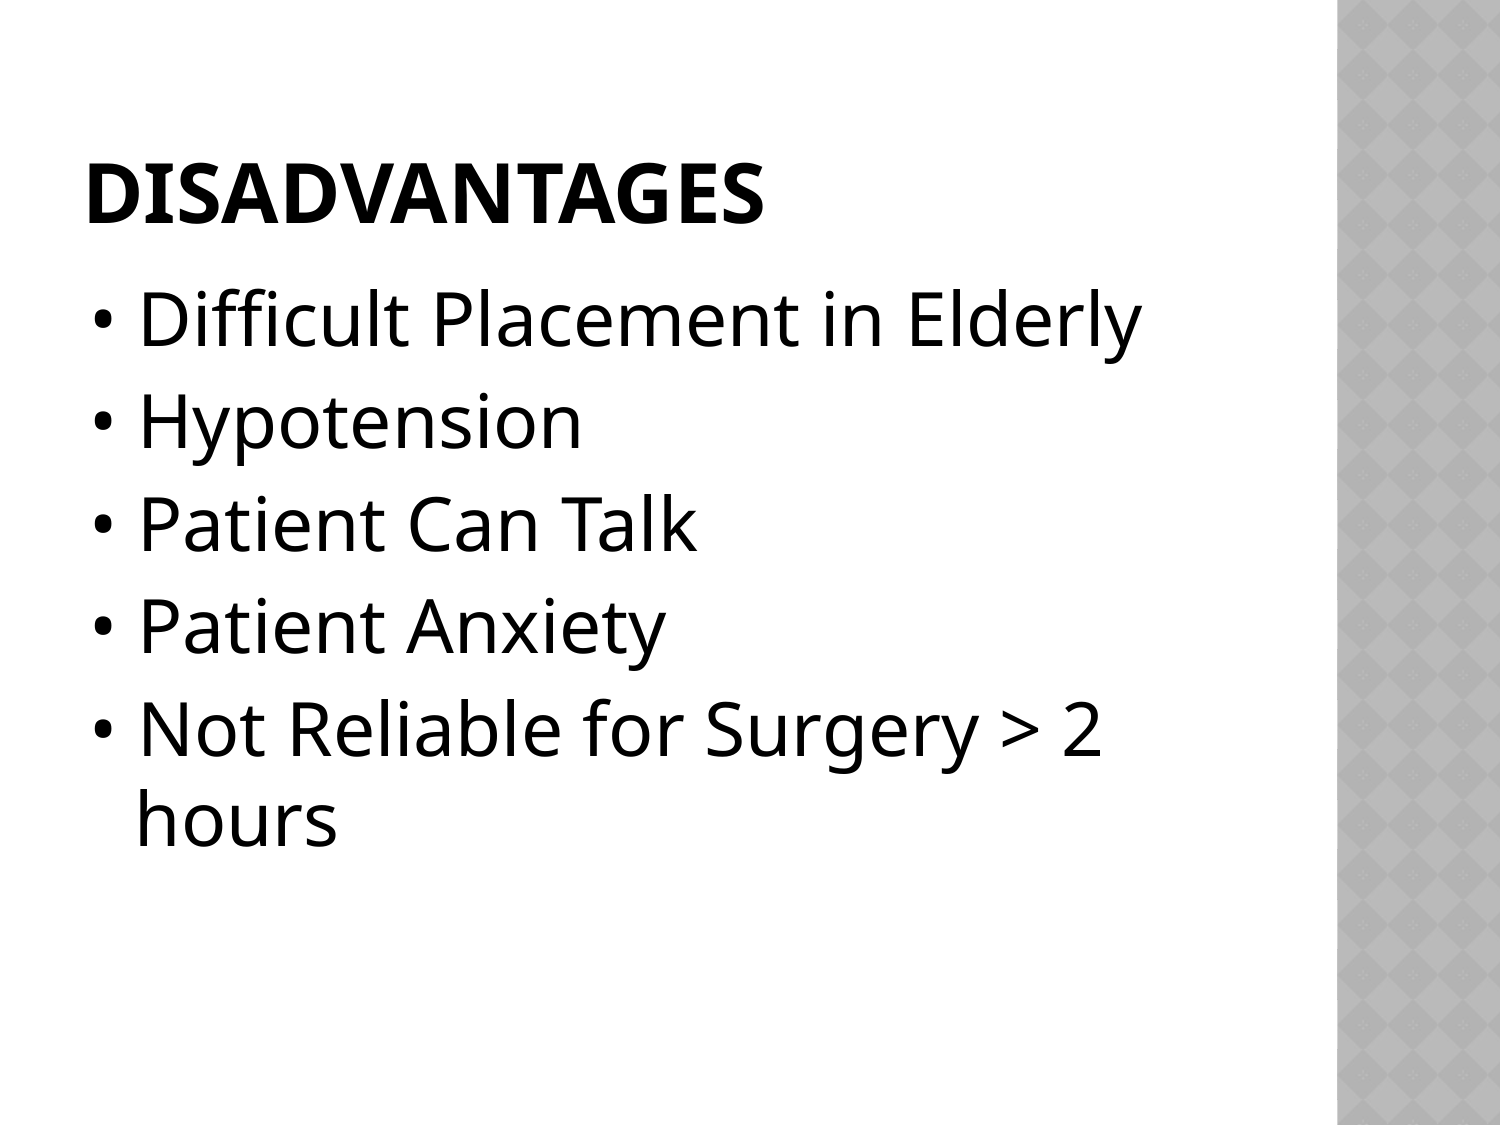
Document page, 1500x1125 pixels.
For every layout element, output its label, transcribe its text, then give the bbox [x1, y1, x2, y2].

title Disadvantages [75, 52, 1263, 240]
list • Difficult Placement in Elderly • Hypotension • Patient Can Talk • Patient Anxiety • Not Reliable for Surgery > 2 hours [75, 264, 1263, 1059]
